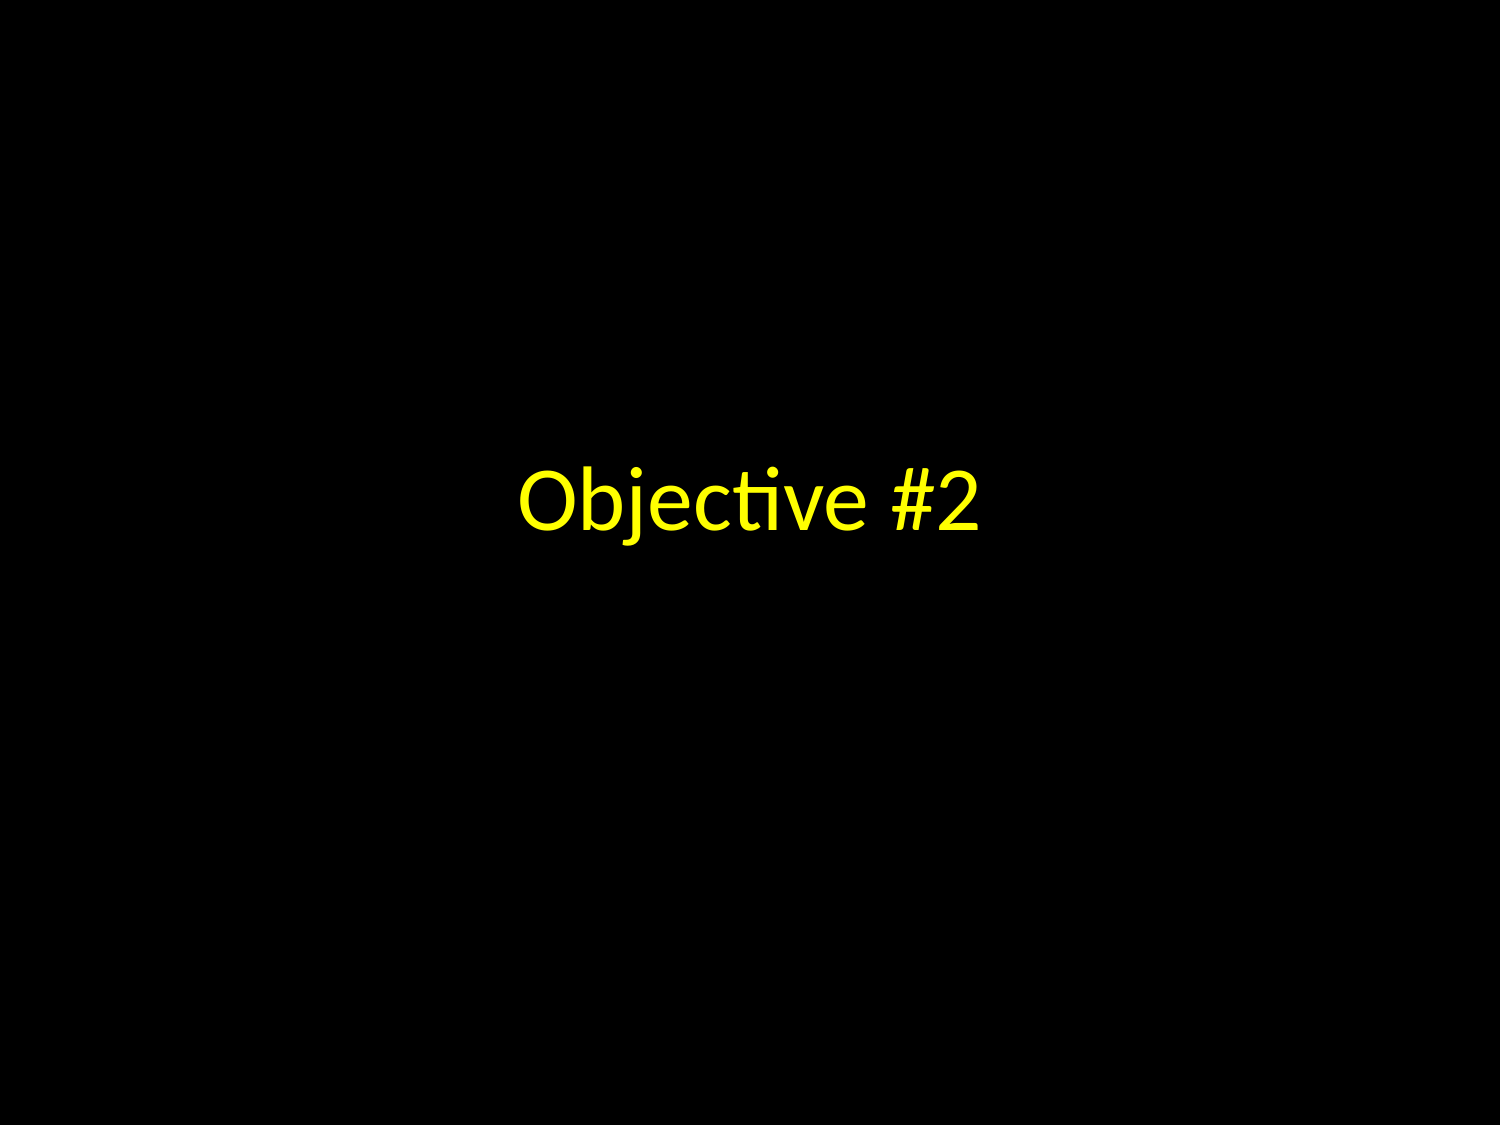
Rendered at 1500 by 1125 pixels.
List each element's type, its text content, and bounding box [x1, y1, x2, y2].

title Objective #2 [75, 399, 1425, 588]
